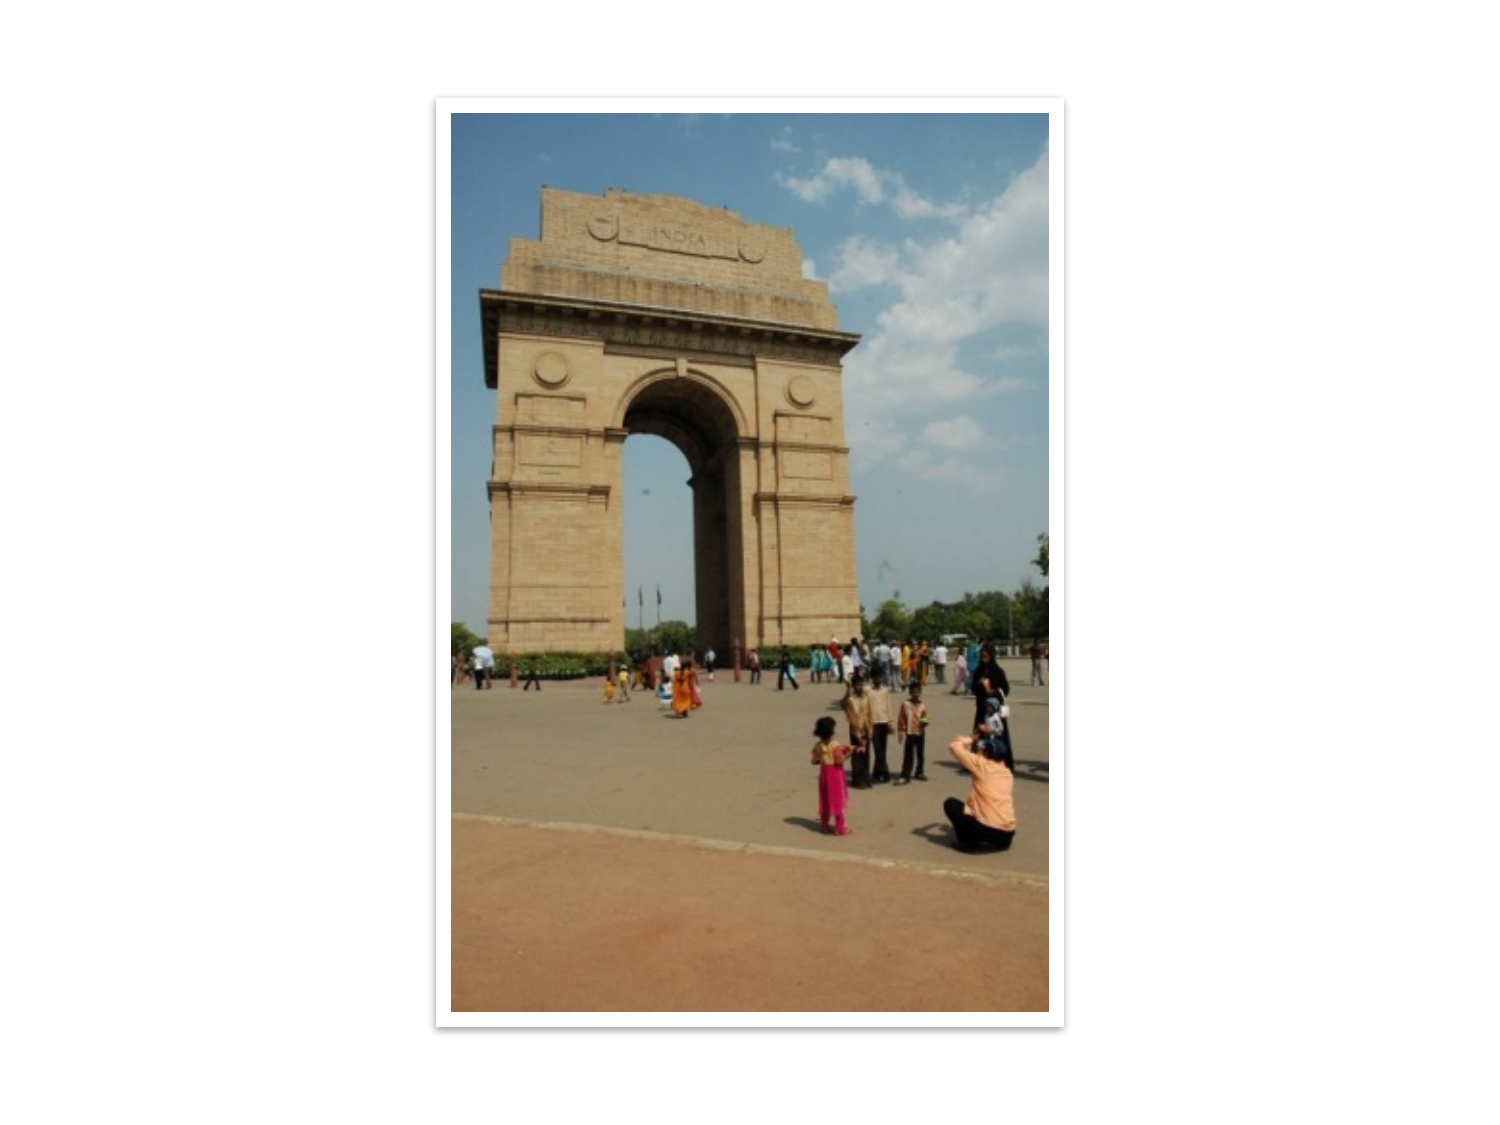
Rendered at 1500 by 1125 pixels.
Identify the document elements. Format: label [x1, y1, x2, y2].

picture [450, 112, 1050, 1013]
